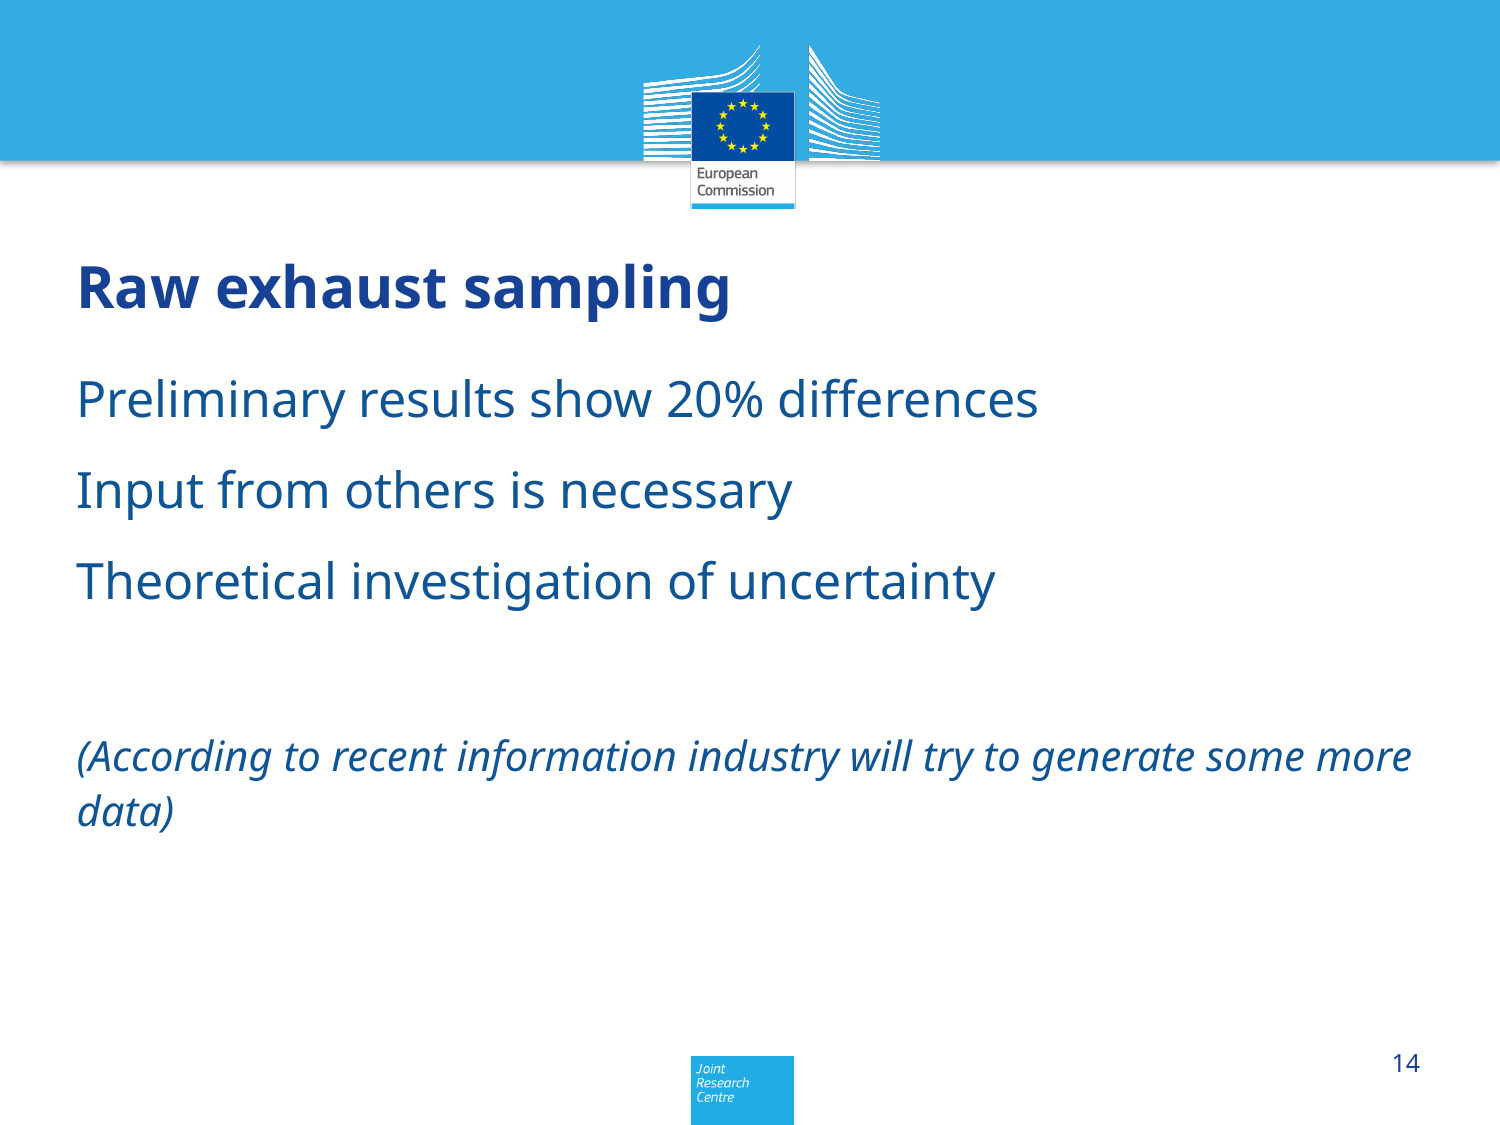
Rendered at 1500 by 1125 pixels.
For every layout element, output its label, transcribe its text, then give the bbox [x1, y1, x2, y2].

title Raw exhaust sampling [76, 243, 1424, 350]
list Preliminary results show 20% differences Input from others is necessary Theoretical investigation of uncertainty (According to recent information industry will try to generate some more data) [76, 361, 1424, 1035]
